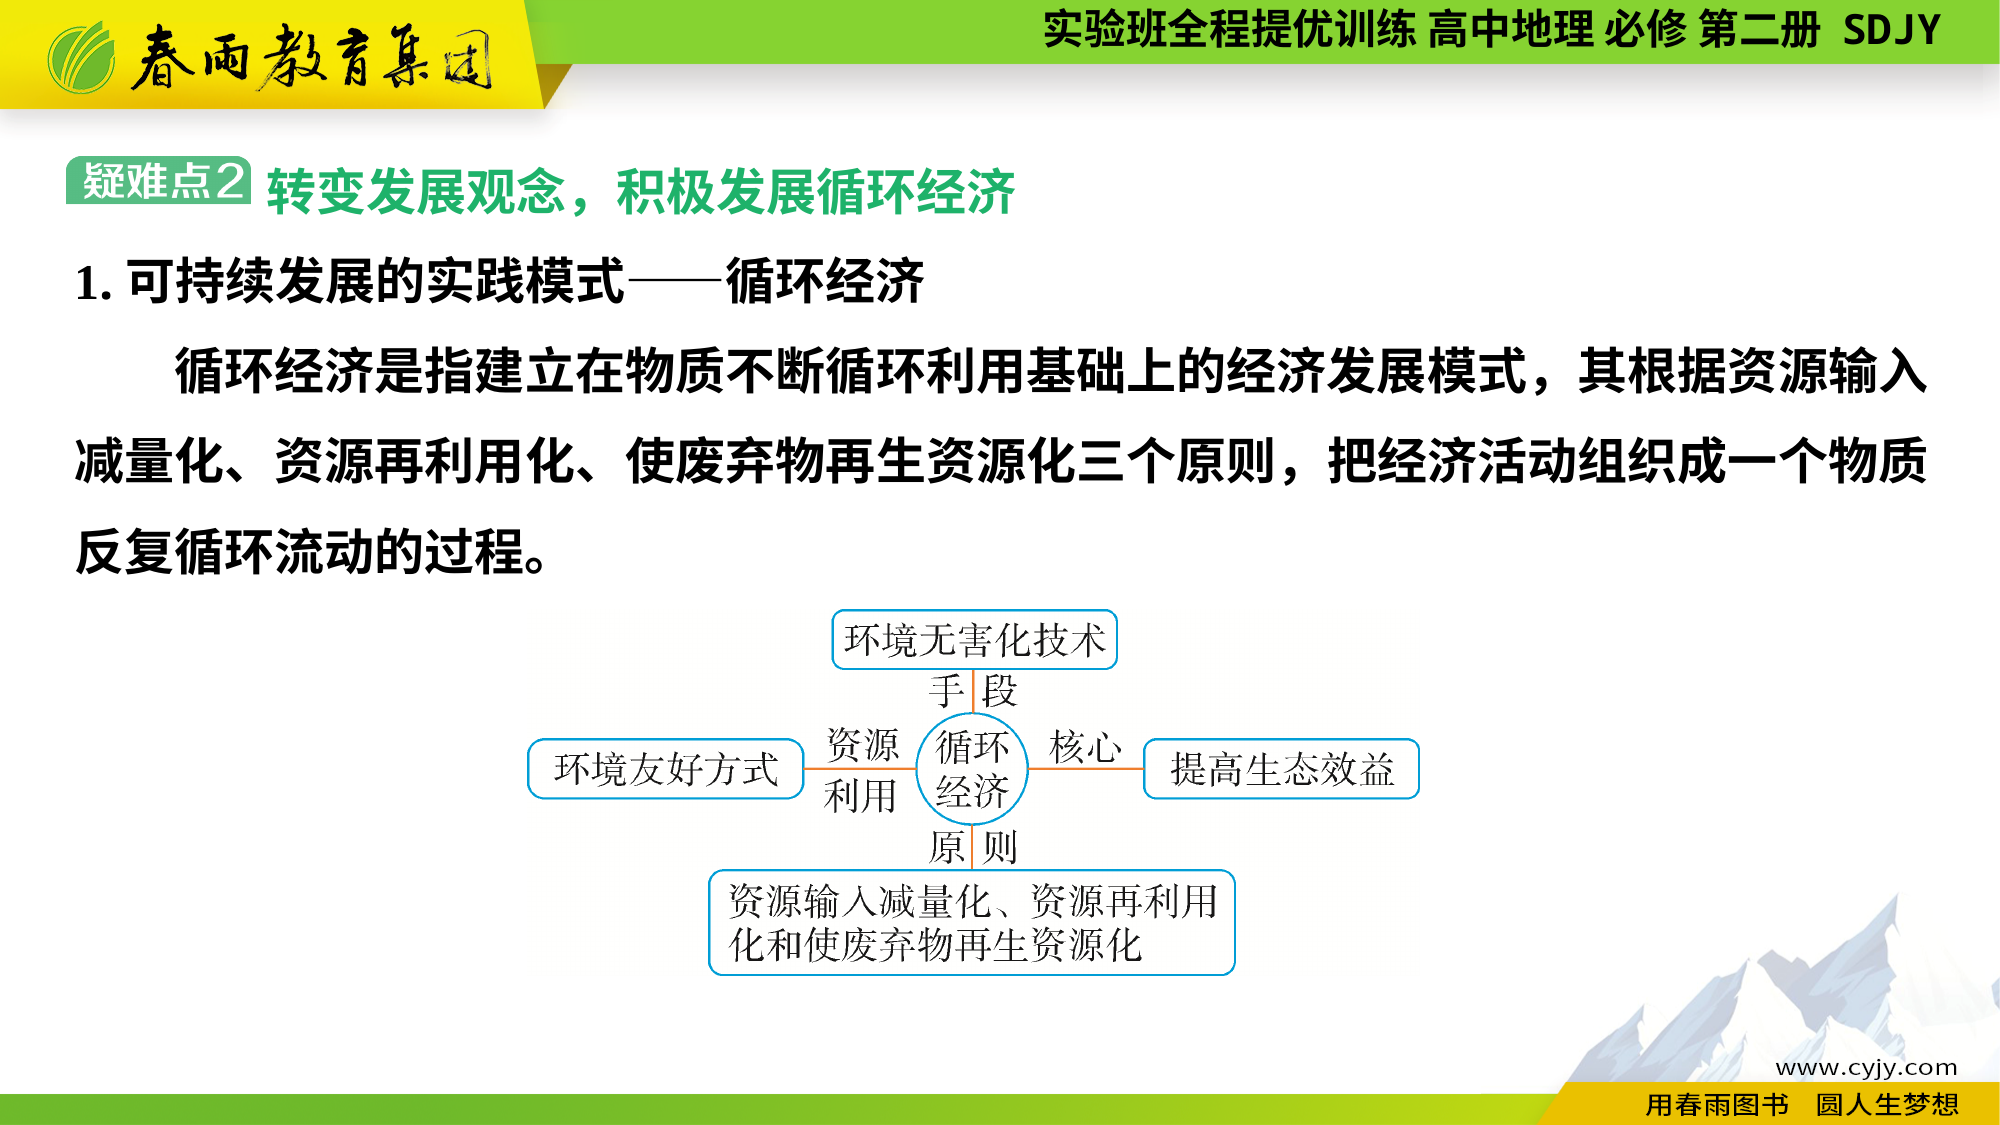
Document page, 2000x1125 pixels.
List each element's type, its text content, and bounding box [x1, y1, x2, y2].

list 转变发展观念，积极发展循环经济 1.可持续发展的实践模式——循环经济 循环经济是指建立在物质不断循环利用基础上的经济发展模式，其根据资源输入减量化、资源再利用化、使废弃物再生资源化三个原则，把经济活动组织成一个物质反复循环流动的过程。 [59, 122, 1944, 592]
picture [0, 0, 2000, 1125]
